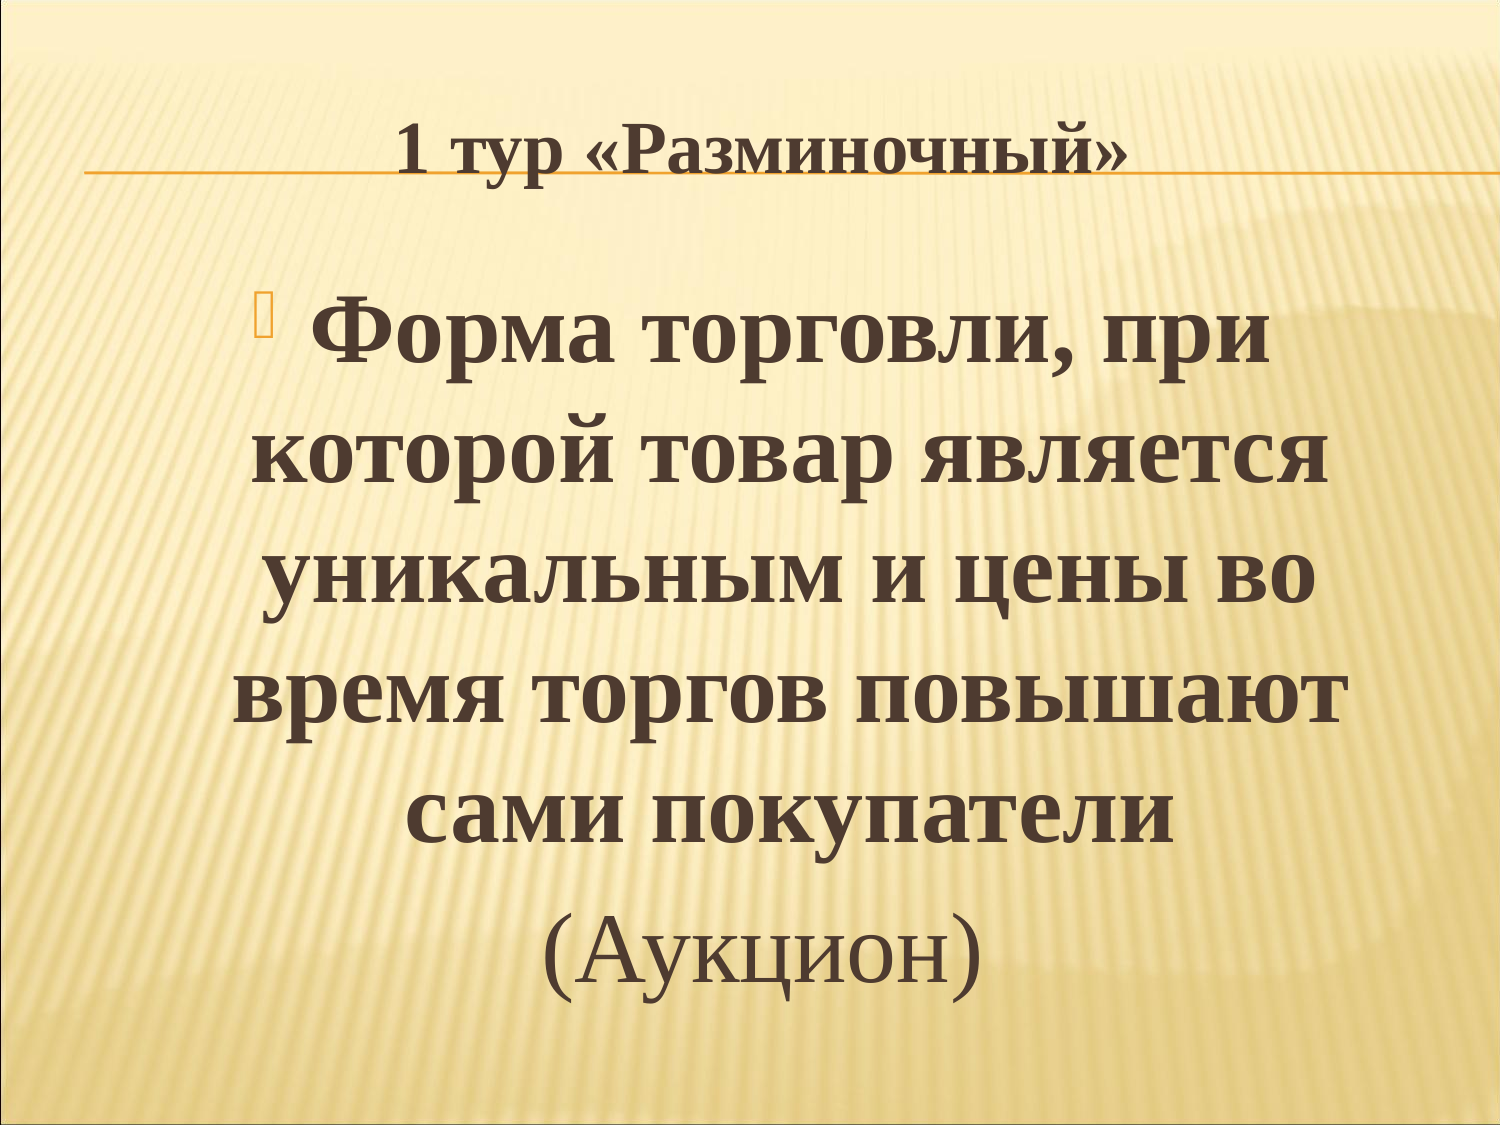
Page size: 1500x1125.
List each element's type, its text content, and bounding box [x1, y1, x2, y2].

list Форма торговли, при которой товар является уникальным и цены во время торгов повышают сами покупатели (Аукцион) [50, 254, 1475, 998]
picture [0, 0, 1500, 1125]
title 1 тур «Разминочный» [50, 75, 1475, 213]
